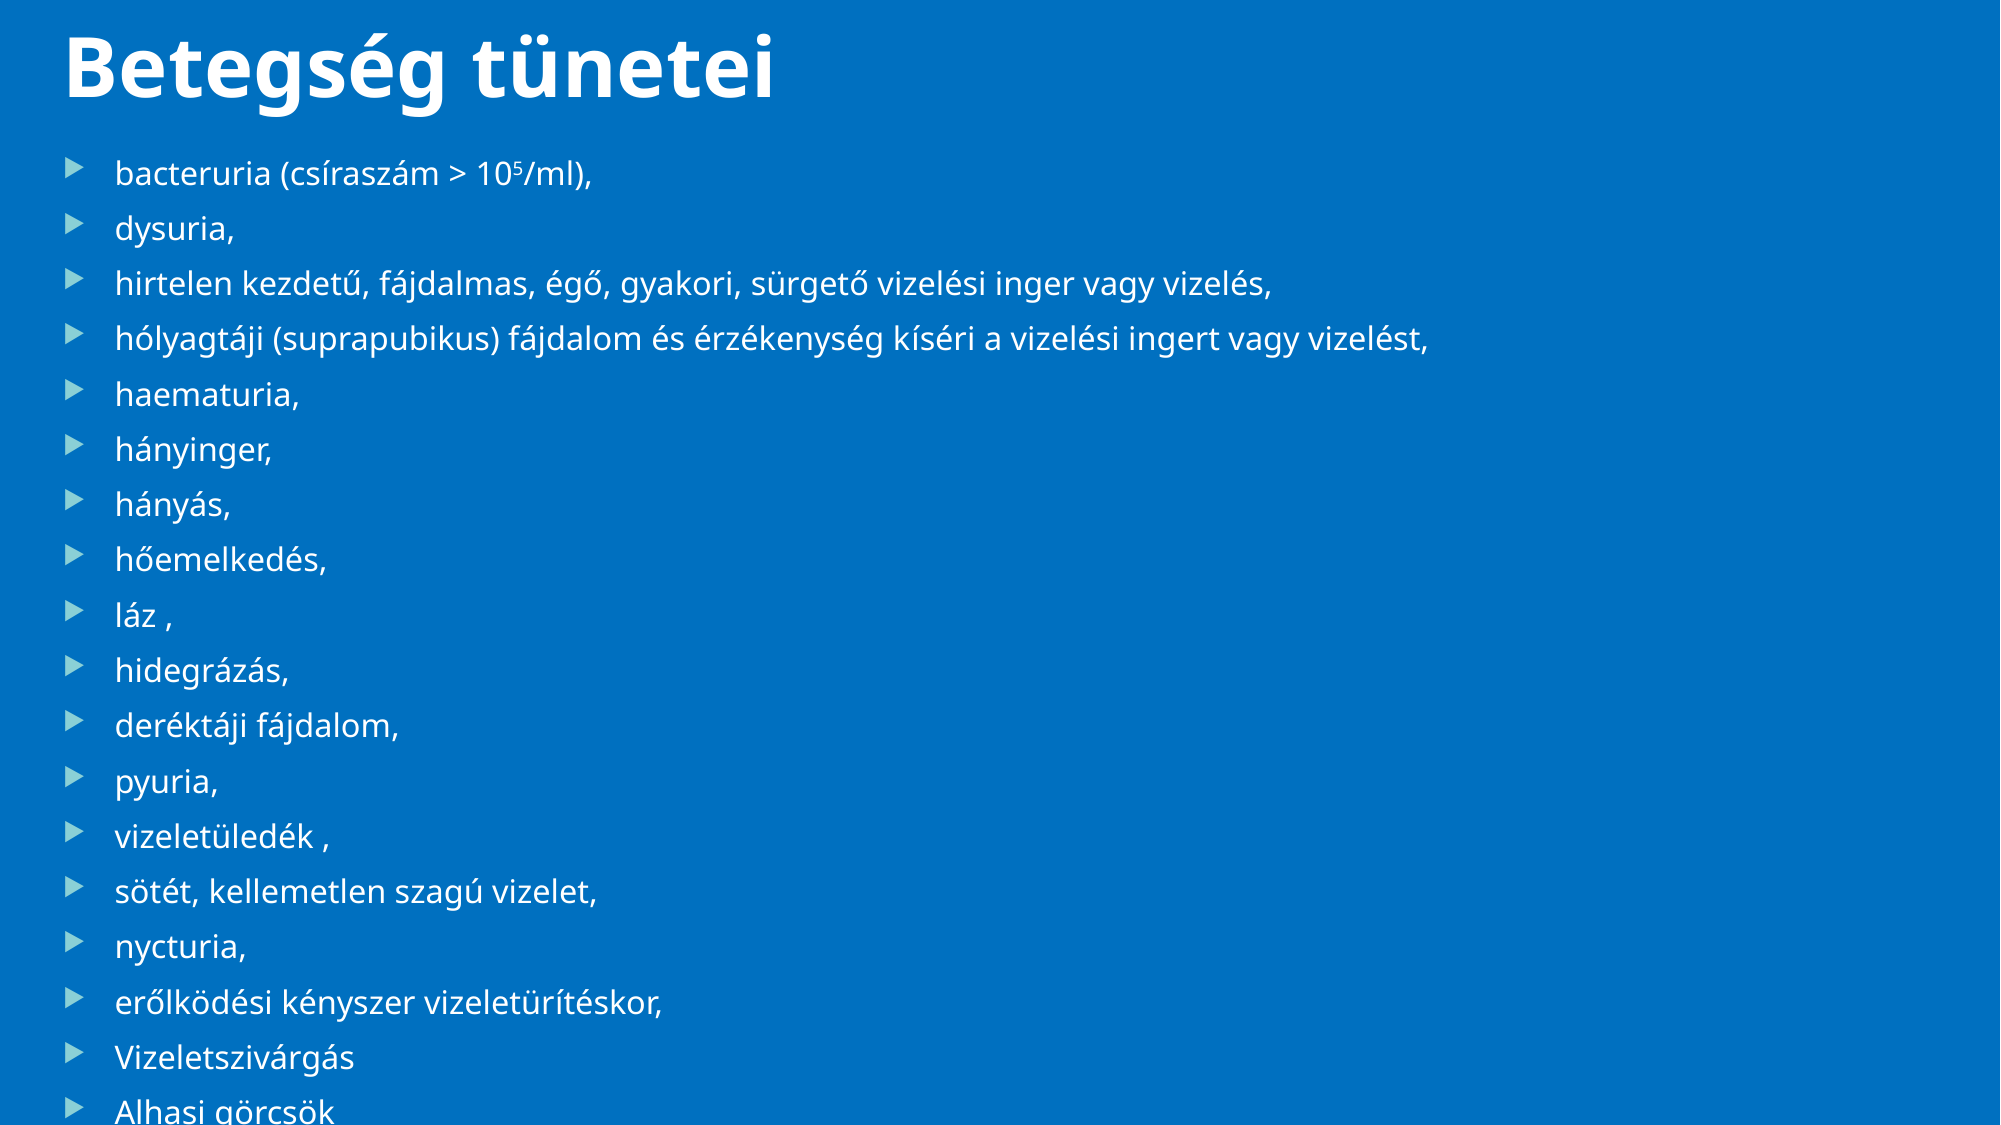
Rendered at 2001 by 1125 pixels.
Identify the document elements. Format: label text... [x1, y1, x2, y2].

list bacteruria (csíraszám > 105/ml), dysuria, hirtelen kezdetű, fájdalmas, égő, gyakori, sürgető vizelési inger vagy vizelés, hólyagtáji (suprapubikus) fájdalom és érzékenység kíséri a vizelési ingert vagy vizelést, haematuria, hányinger, hányás, hőemelkedés, láz , hidegrázás, deréktáji fájdalom, pyuria, vizeletüledék , sötét, kellemetlen szagú vizelet, nycturia, erőlködési kényszer vizeletürítéskor, Vizeletszivárgás Alhasi görcsök [47, 144, 1877, 1125]
title Betegség tünetei [47, 6, 1398, 144]
